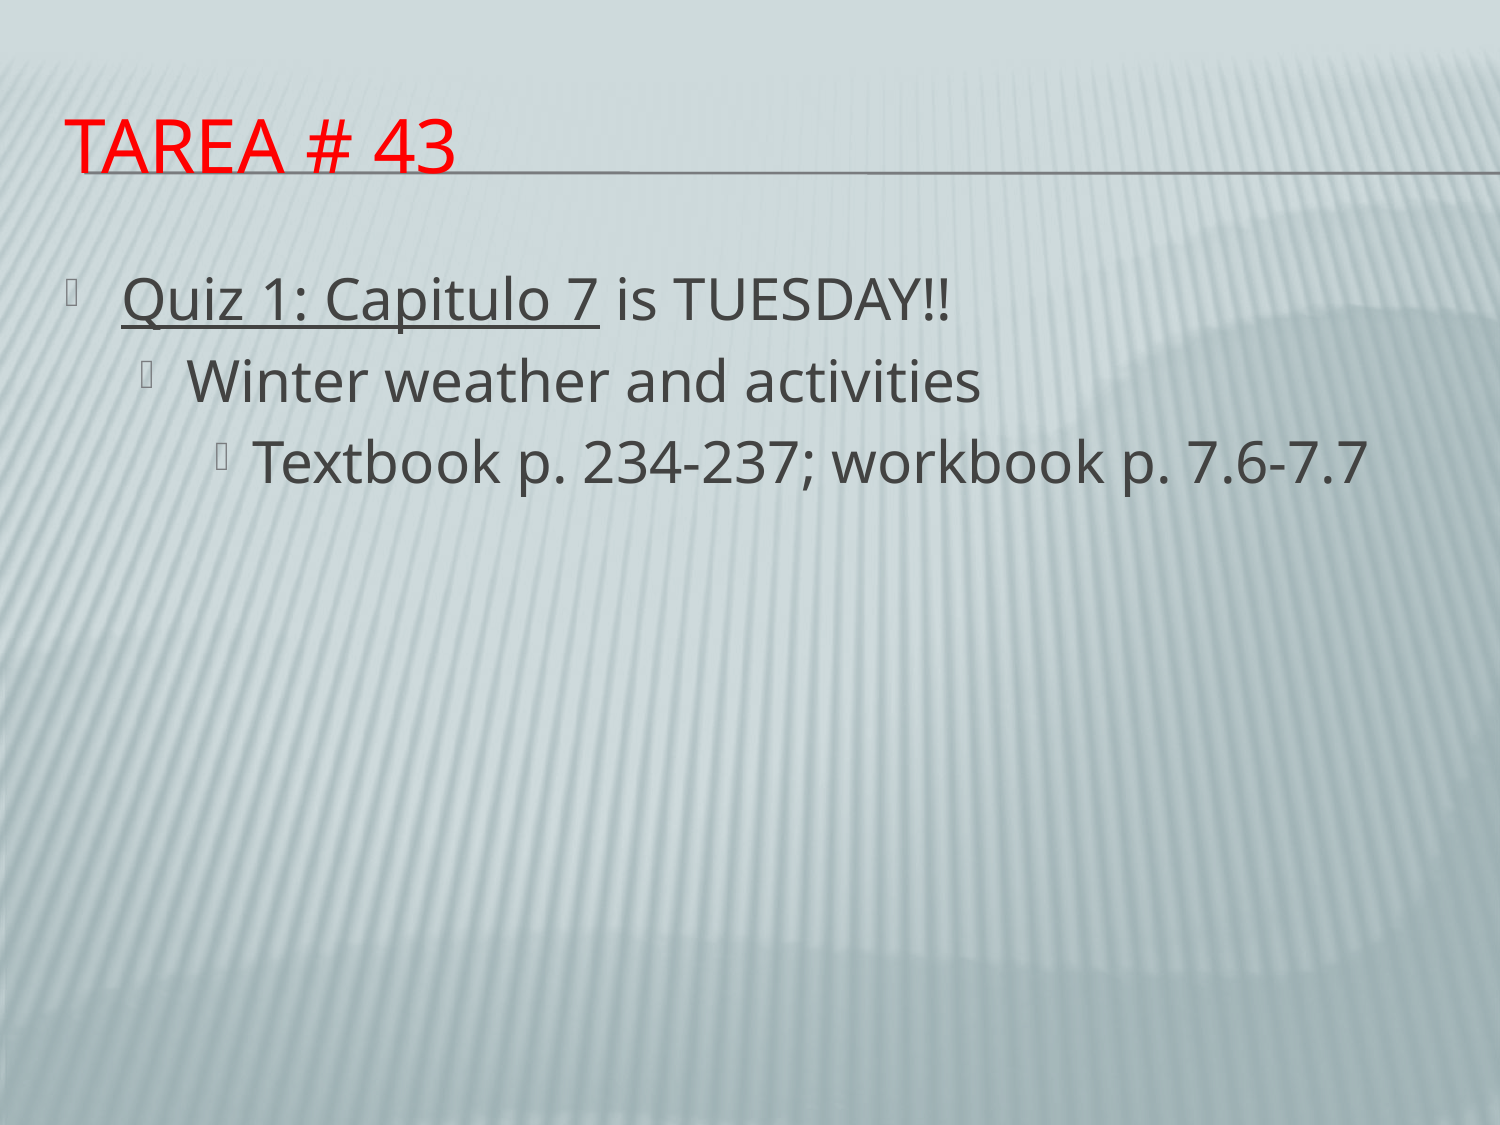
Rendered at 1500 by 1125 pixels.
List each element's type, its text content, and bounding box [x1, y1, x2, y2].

list Quiz 1: Capitulo 7 is TUESDAY!! Winter weather and activities Textbook p. 234-237; workbook p. 7.6-7.7 [50, 254, 1475, 998]
title Tarea # 43 [50, 75, 1475, 213]
